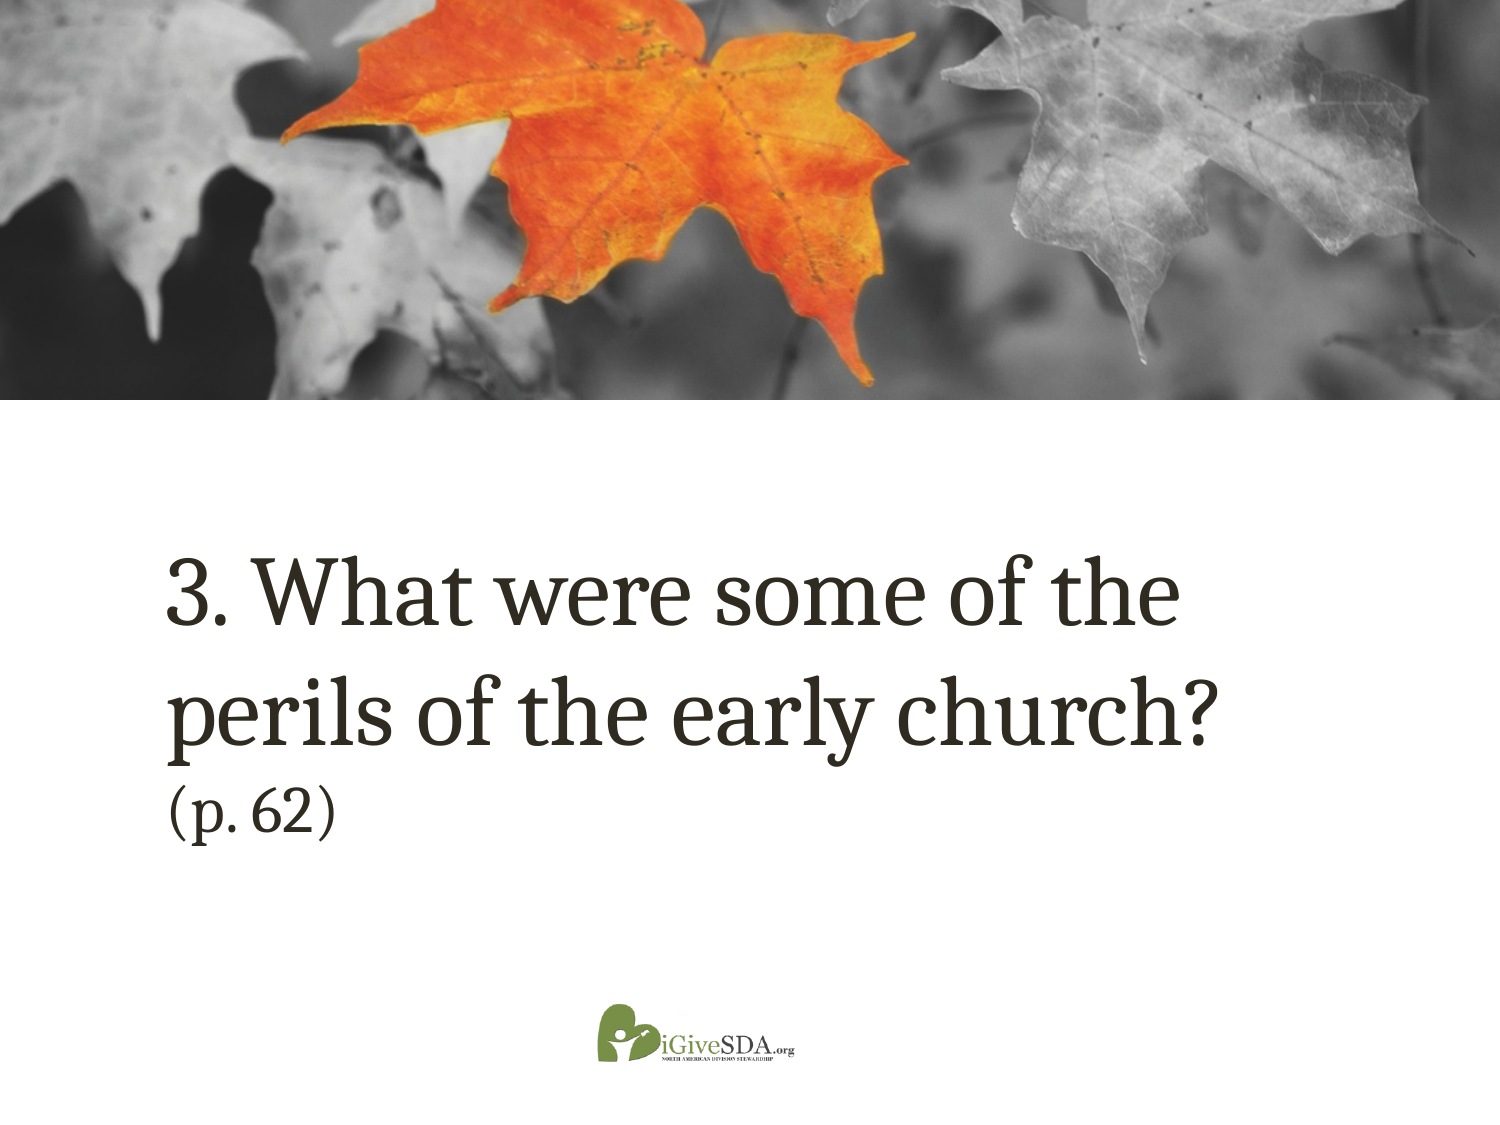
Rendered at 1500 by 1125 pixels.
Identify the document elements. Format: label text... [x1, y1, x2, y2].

title 3. What were some of the perils of the early church? (p. 62) [150, 508, 1350, 863]
picture [580, 989, 804, 1077]
picture [0, 0, 1500, 400]
